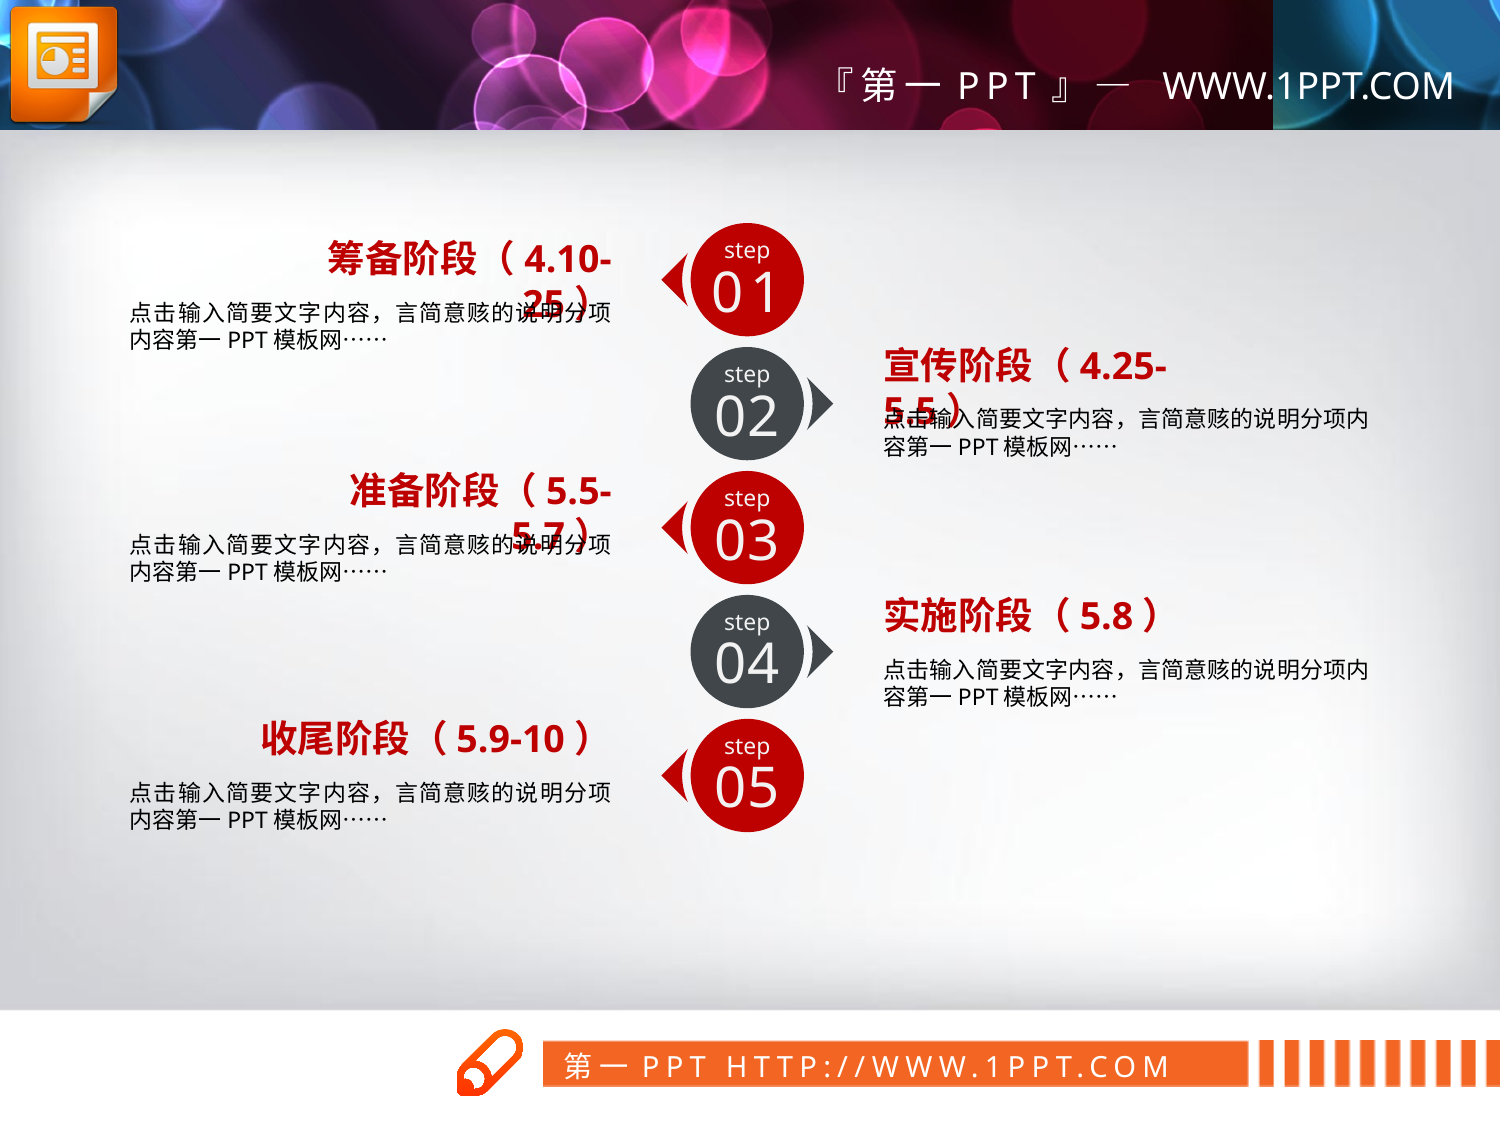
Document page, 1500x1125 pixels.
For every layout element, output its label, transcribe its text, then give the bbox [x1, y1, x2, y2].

text_box 点击输入简要文字内容，言简意赅的说明分项内容第一PPT模板网…… [129, 530, 612, 586]
text_box 点击输入简要文字内容，言简意赅的说明分项内容第一PPT模板网…… [129, 778, 612, 834]
text_box 点击输入简要文字内容，言简意赅的说明分项内容第一PPT模板网…… [129, 298, 612, 354]
text_box [809, 627, 834, 676]
text_box [661, 751, 685, 800]
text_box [690, 718, 805, 833]
text_box 收尾阶段（5.9-10） [257, 715, 612, 761]
text_box 准备阶段（5.5-5.7） [257, 466, 612, 530]
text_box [690, 222, 805, 337]
picture [0, 0, 1500, 1012]
picture [543, 1040, 1500, 1087]
text_box 宣传阶段（4.25-5.5） [883, 341, 1238, 404]
text_box 点击输入简要文字内容，言简意赅的说明分项内容第一PPT模板网…… [883, 655, 1371, 711]
text_box [809, 379, 834, 428]
text_box 筹备阶段（4.10-25） [257, 234, 612, 298]
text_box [690, 346, 805, 461]
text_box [690, 594, 805, 709]
text_box 实施阶段（5.8） [883, 591, 1238, 637]
text_box 点击输入简要文字内容，言简意赅的说明分项内容第一PPT模板网…… [883, 404, 1371, 460]
text_box [661, 504, 685, 552]
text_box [690, 470, 805, 585]
text_box [661, 256, 685, 304]
